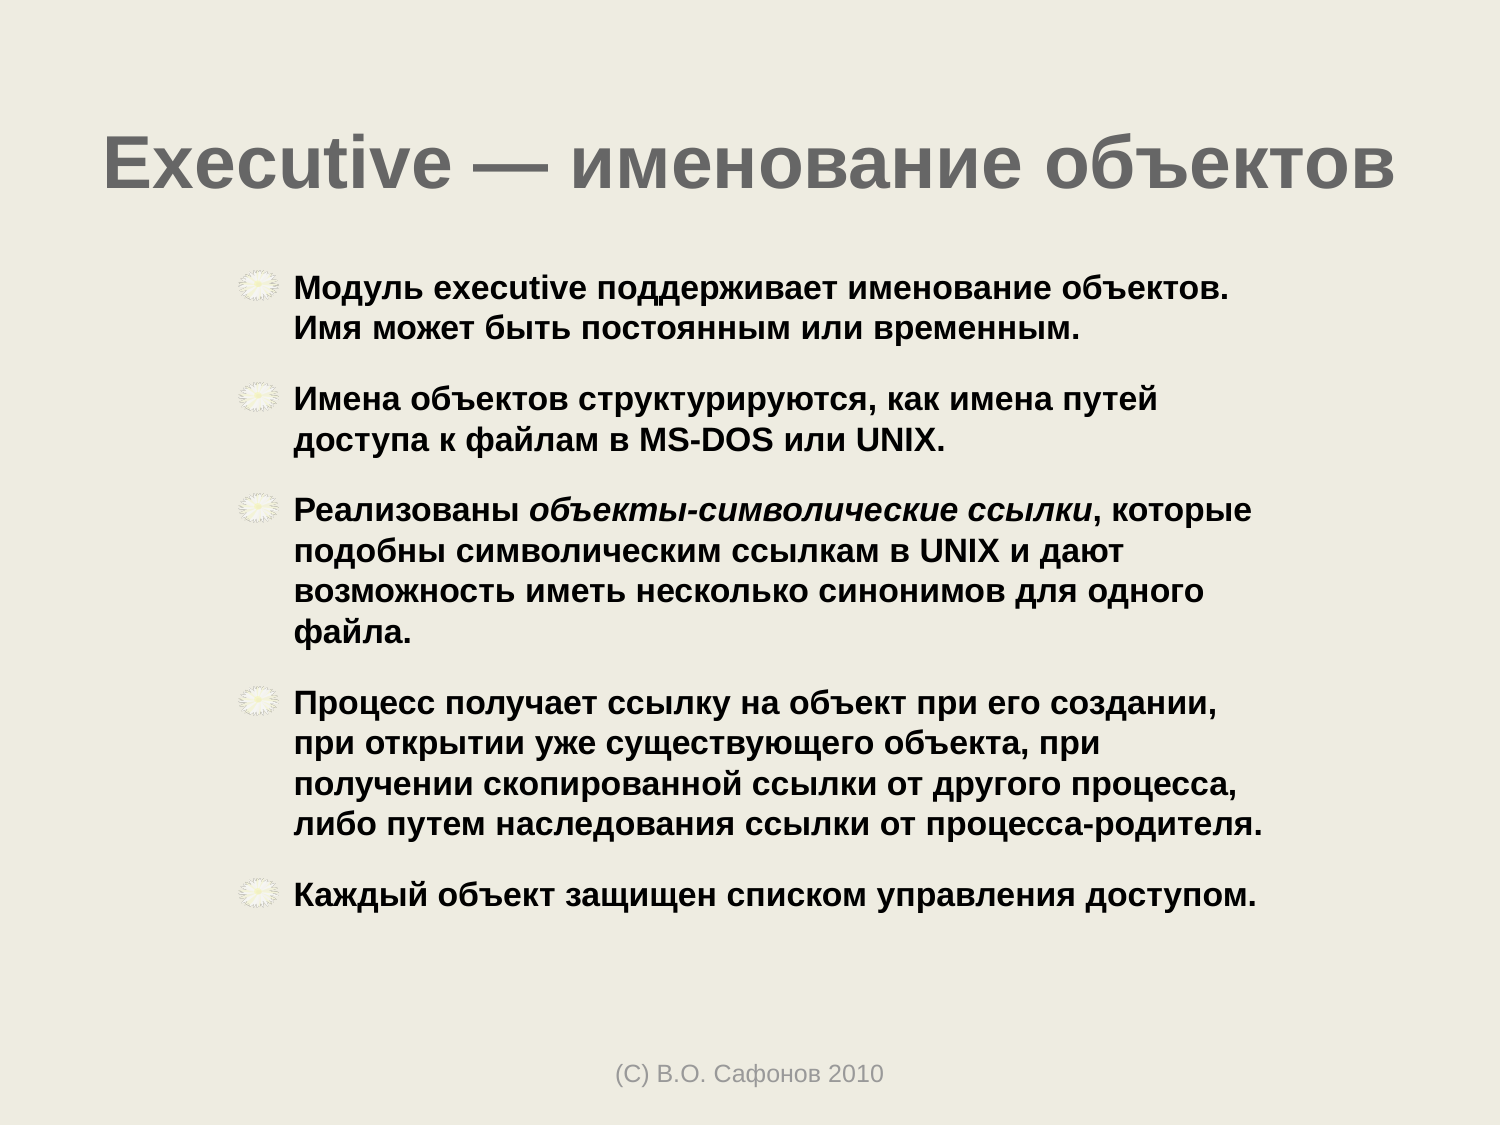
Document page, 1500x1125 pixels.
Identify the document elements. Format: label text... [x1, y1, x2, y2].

footer (С) В.О. Сафонов 2010 [512, 1042, 988, 1103]
picture [238, 270, 279, 301]
list Модуль executive поддерживает именование объектов. Имя может быть постоянным или временным. Имена объектов структурируются, как имена путей доступа к файлам в MS-DOS или UNIX. Реализованы объекты-символические ссылки, которые подобны символическим ссылкам в UNIX и дают возможность иметь несколько синонимов для одного файла. Процесс получает ссылку на объект при его создании, при открытии уже существующего объекта, при получении скопированной ссылки от другого процесса, либо путем наследования ссылки от процесса-родителя. Каждый объект защищен списком управления доступом. [223, 257, 1301, 1005]
picture [238, 493, 279, 523]
picture [238, 878, 279, 908]
title Executive — именование объектов [74, 49, 1426, 268]
picture [238, 382, 279, 412]
picture [238, 686, 279, 716]
